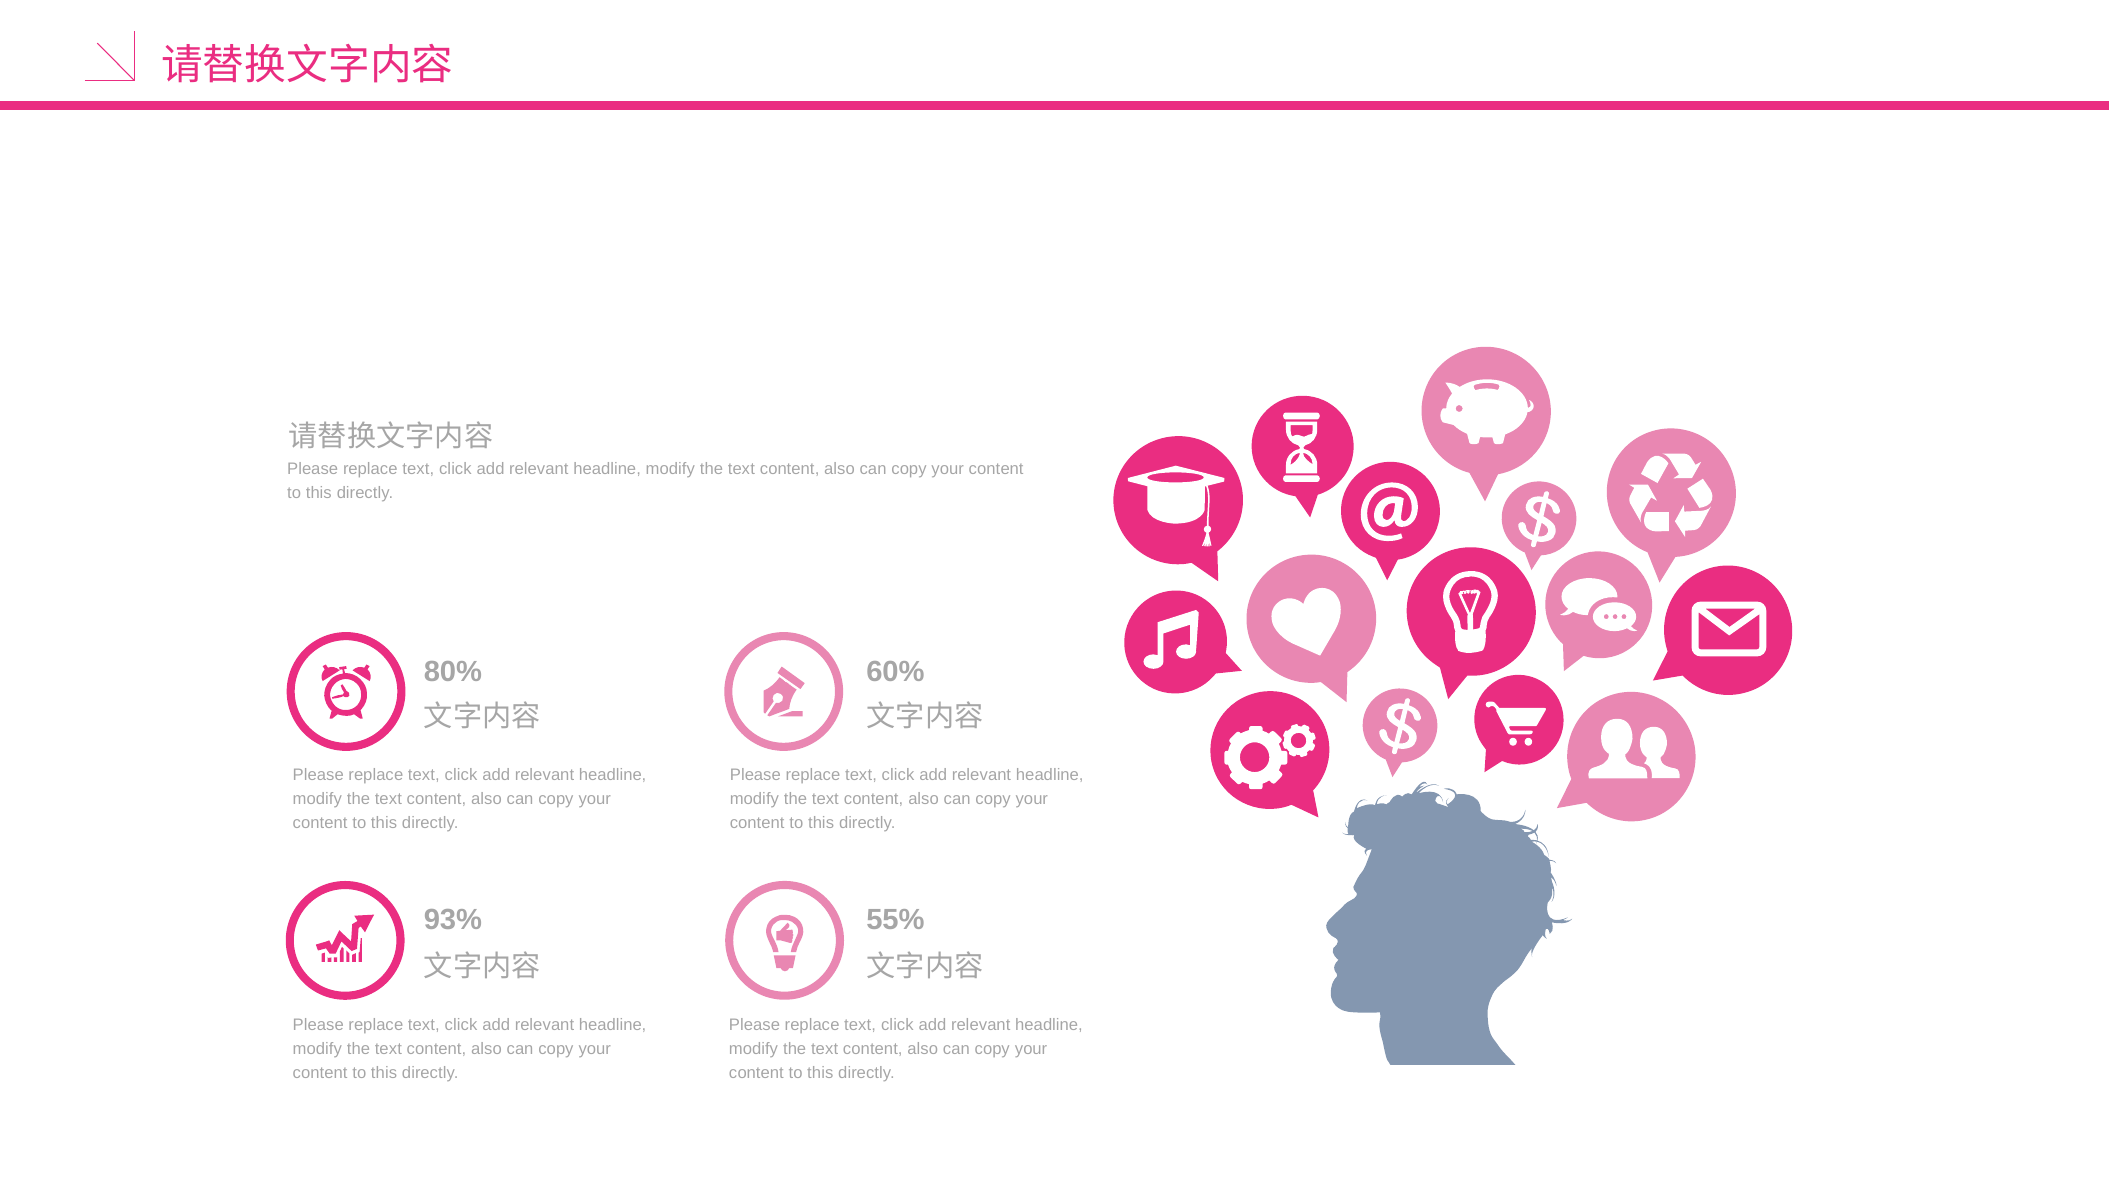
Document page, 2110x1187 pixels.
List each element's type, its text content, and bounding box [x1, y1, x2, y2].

text_box [315, 914, 375, 954]
text_box [321, 664, 367, 719]
text_box [766, 914, 804, 953]
text_box [321, 952, 325, 962]
text_box [285, 631, 407, 752]
text_box 55% [851, 886, 940, 943]
text_box Please replace text, click add relevant headline, modify the text content, also can copy your content to this directly. [278, 752, 672, 840]
text_box Please replace text, click add relevant headline, modify the text content, also can copy your content to this directly. [714, 1002, 1108, 1090]
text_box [1108, 338, 1800, 1065]
text_box [346, 950, 350, 962]
text_box Please replace text, click add relevant headline, modify the text content, also can copy your content to this directly. [715, 752, 1108, 840]
text_box [339, 946, 344, 962]
text_box 请替换文字内容 [145, 22, 500, 94]
text_box 文字内容 [851, 932, 999, 990]
text_box 文字内容 [409, 682, 556, 740]
text_box 文字内容 [851, 682, 999, 740]
text_box Please replace text, click add relevant headline, modify the text content, also can copy your content to this directly. [272, 446, 1051, 509]
text_box 文字内容 [409, 932, 556, 990]
text_box [284, 879, 406, 1001]
text_box 请替换文字内容 [274, 402, 509, 446]
text_box [763, 666, 805, 717]
text_box [723, 631, 845, 752]
text_box [724, 879, 846, 1001]
text_box [773, 955, 796, 972]
text_box 93% [408, 886, 498, 943]
text_box Please replace text, click add relevant headline, modify the text content, also can copy your content to this directly. [278, 1002, 672, 1090]
text_box [358, 938, 362, 962]
text_box [352, 664, 371, 682]
text_box 60% [851, 638, 940, 696]
text_box 80% [408, 638, 498, 696]
